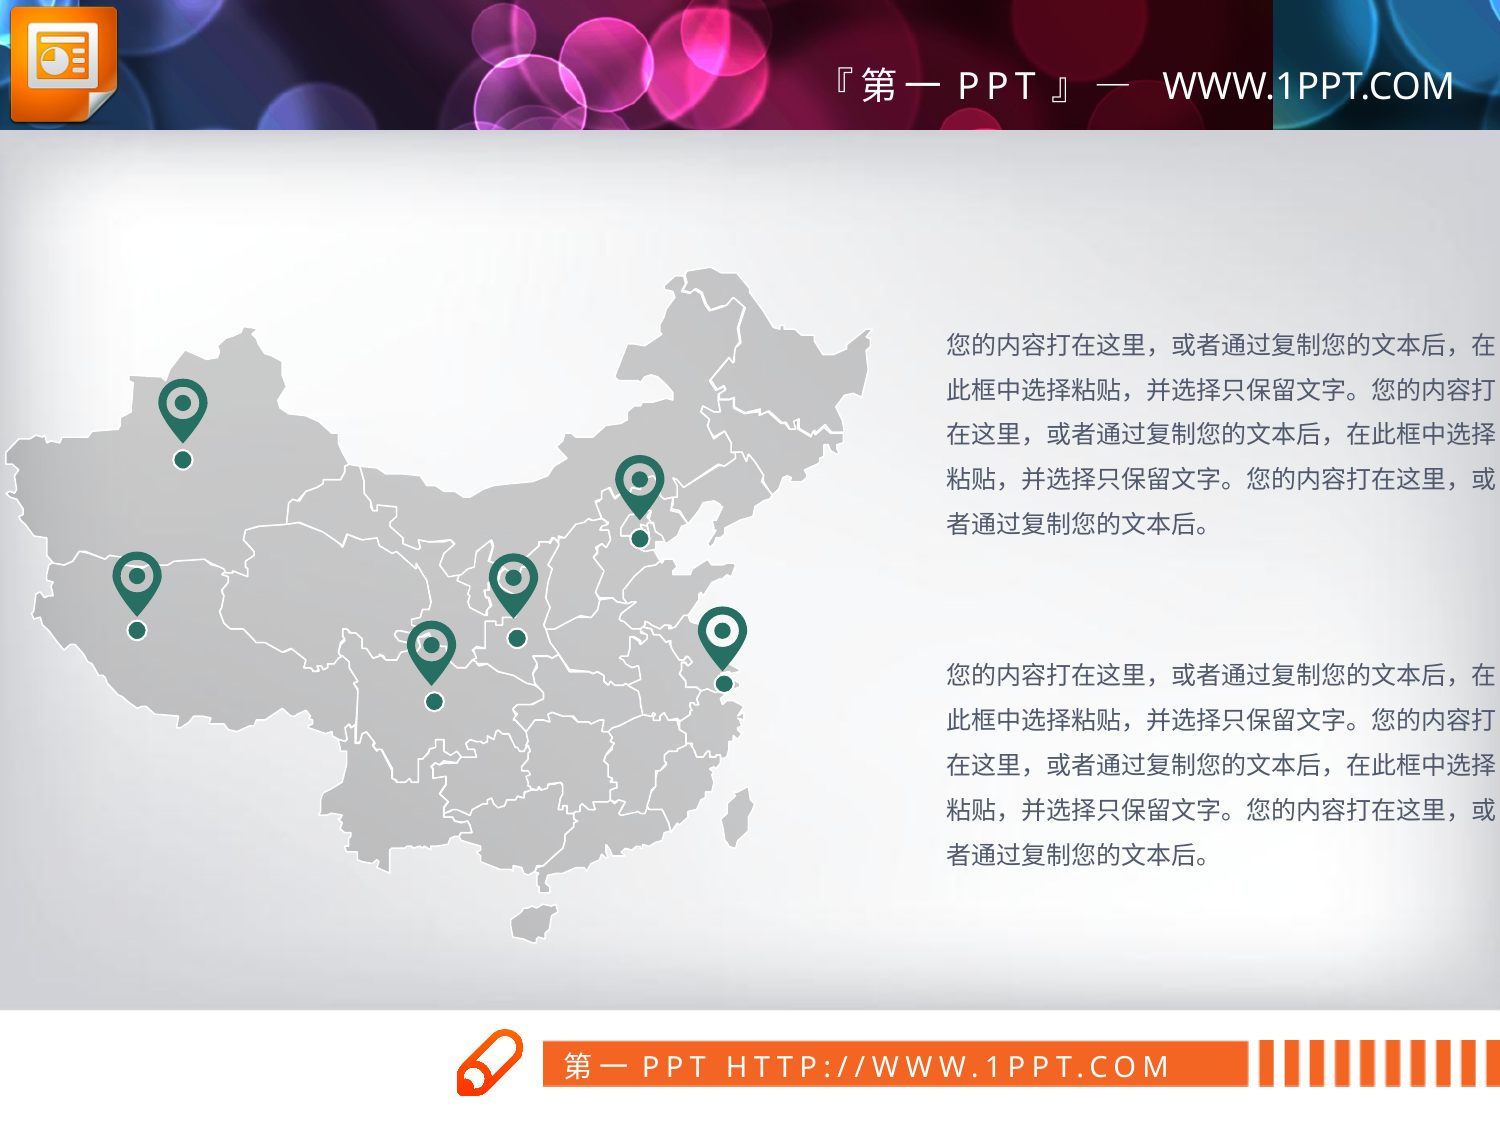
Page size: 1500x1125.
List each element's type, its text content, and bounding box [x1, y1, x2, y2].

picture [543, 1040, 1500, 1087]
text_box 您的内容打在这里，或者通过复制您的文本后，在此框中选择粘贴，并选择只保留文字。您的内容打在这里，或者通过复制您的文本后，在此框中选择粘贴，并选择只保留文字。您的内容打在这里，或者通过复制您的文本后。 [926, 304, 1500, 549]
text_box 您的内容打在这里，或者通过复制您的文本后，在此框中选择粘贴，并选择只保留文字。您的内容打在这里，或者通过复制您的文本后，在此框中选择粘贴，并选择只保留文字。您的内容打在这里，或者通过复制您的文本后。 [926, 634, 1500, 880]
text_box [5, 266, 874, 944]
picture [0, 0, 1500, 1012]
